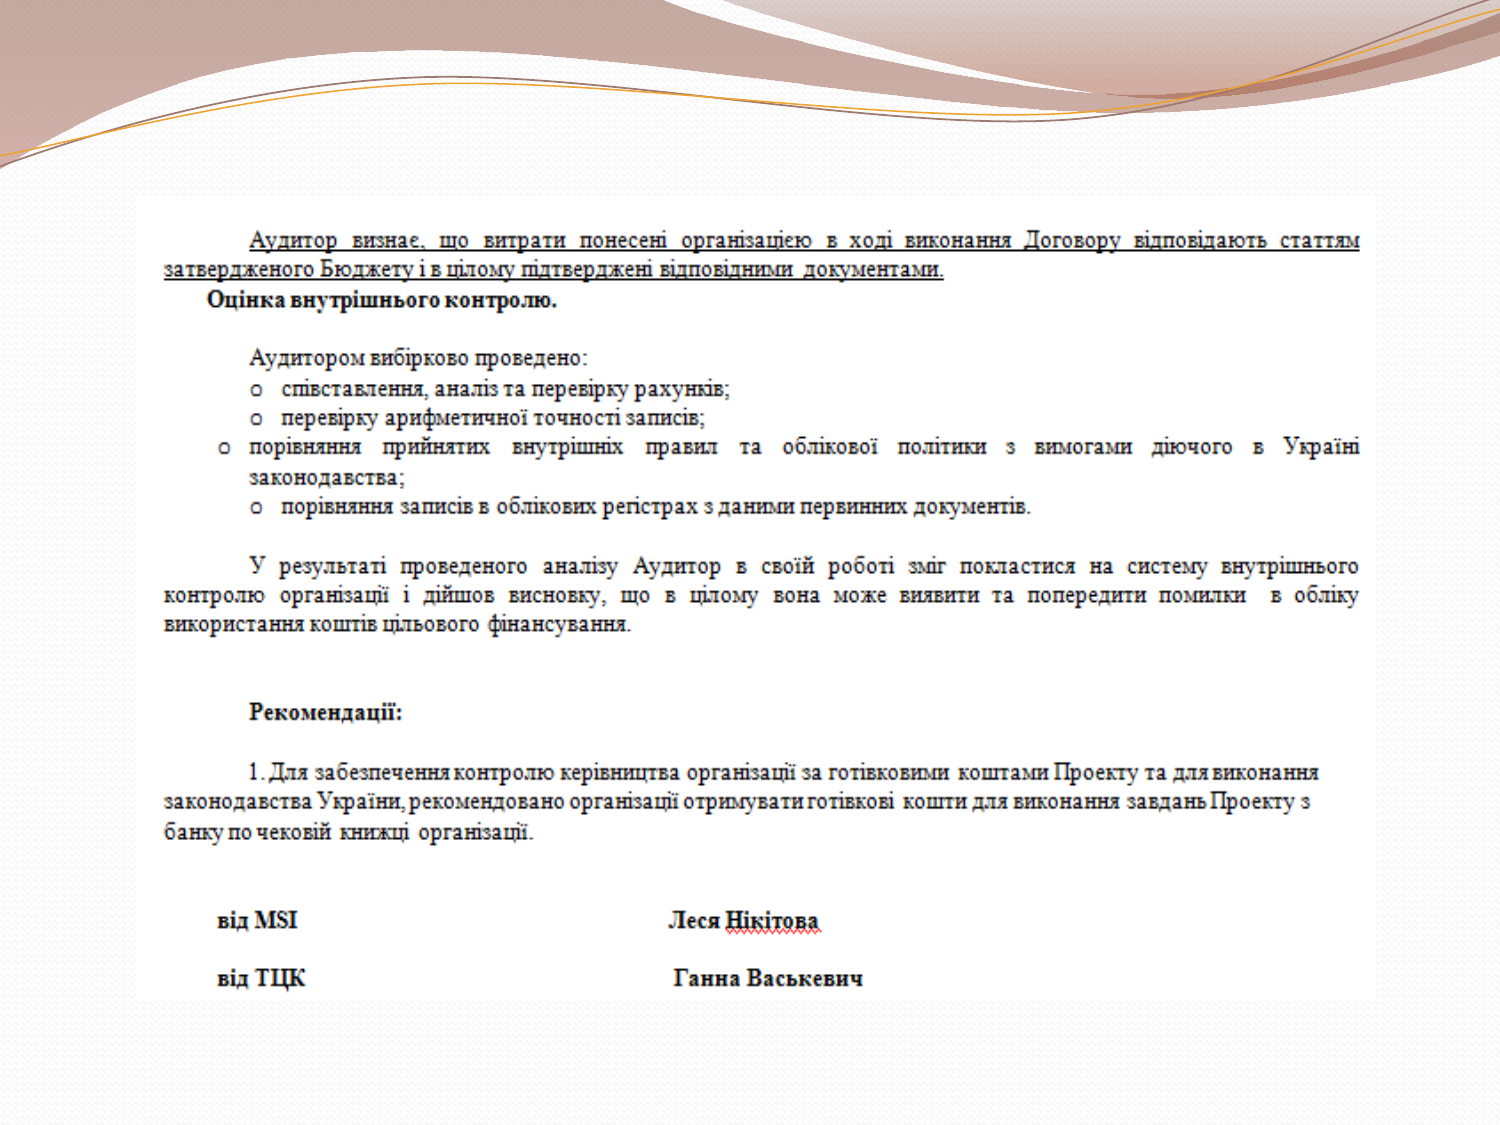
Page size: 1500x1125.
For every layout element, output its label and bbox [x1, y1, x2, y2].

picture [136, 195, 1377, 1000]
